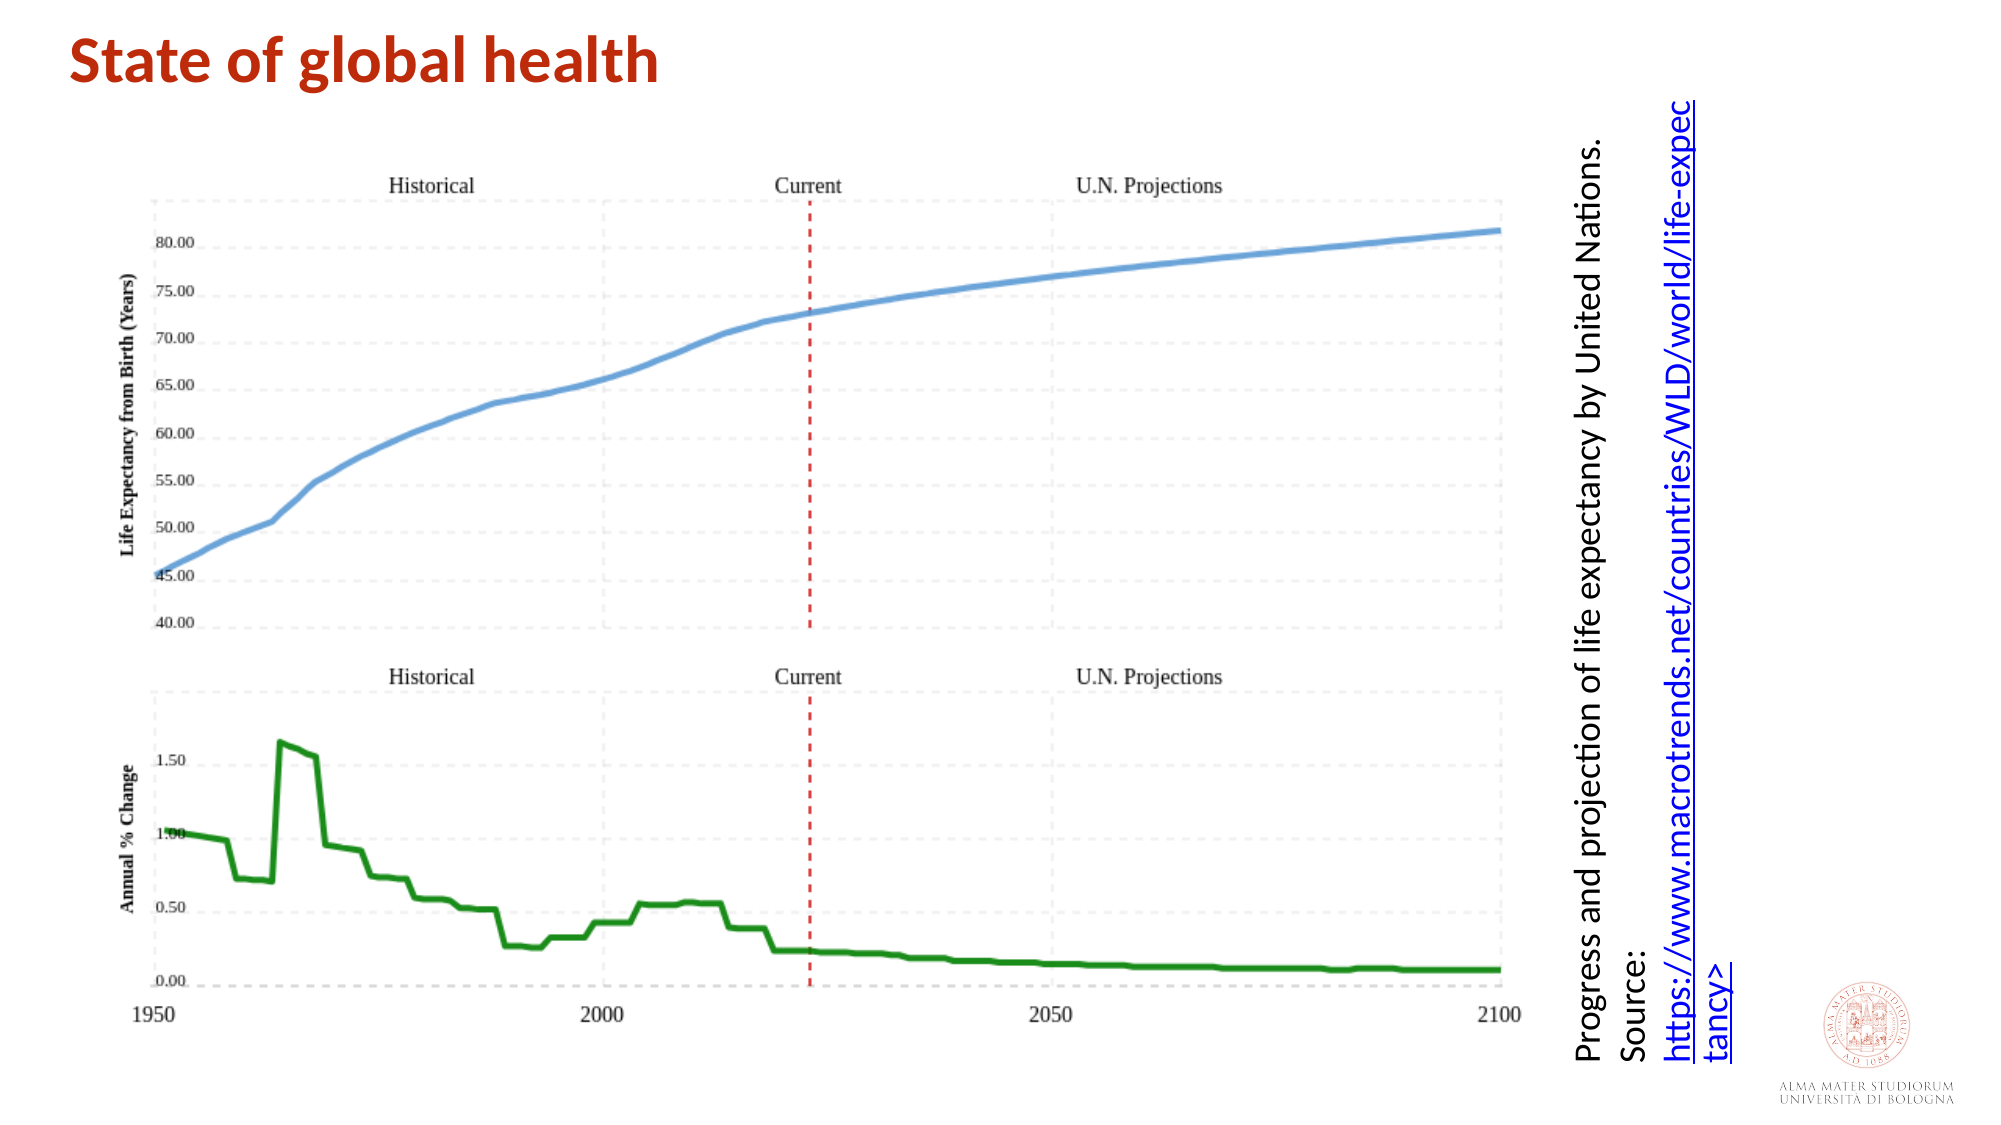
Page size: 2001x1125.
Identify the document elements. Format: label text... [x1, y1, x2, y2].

picture [101, 136, 1631, 1041]
list State of global health [55, 42, 1898, 149]
text_box Progress and projection of life expectancy by United Nations. Source: https://www.macrotrends.net/countries/WLD/world/life-expectancy> [1555, 78, 1750, 1079]
picture [1752, 964, 1981, 1118]
